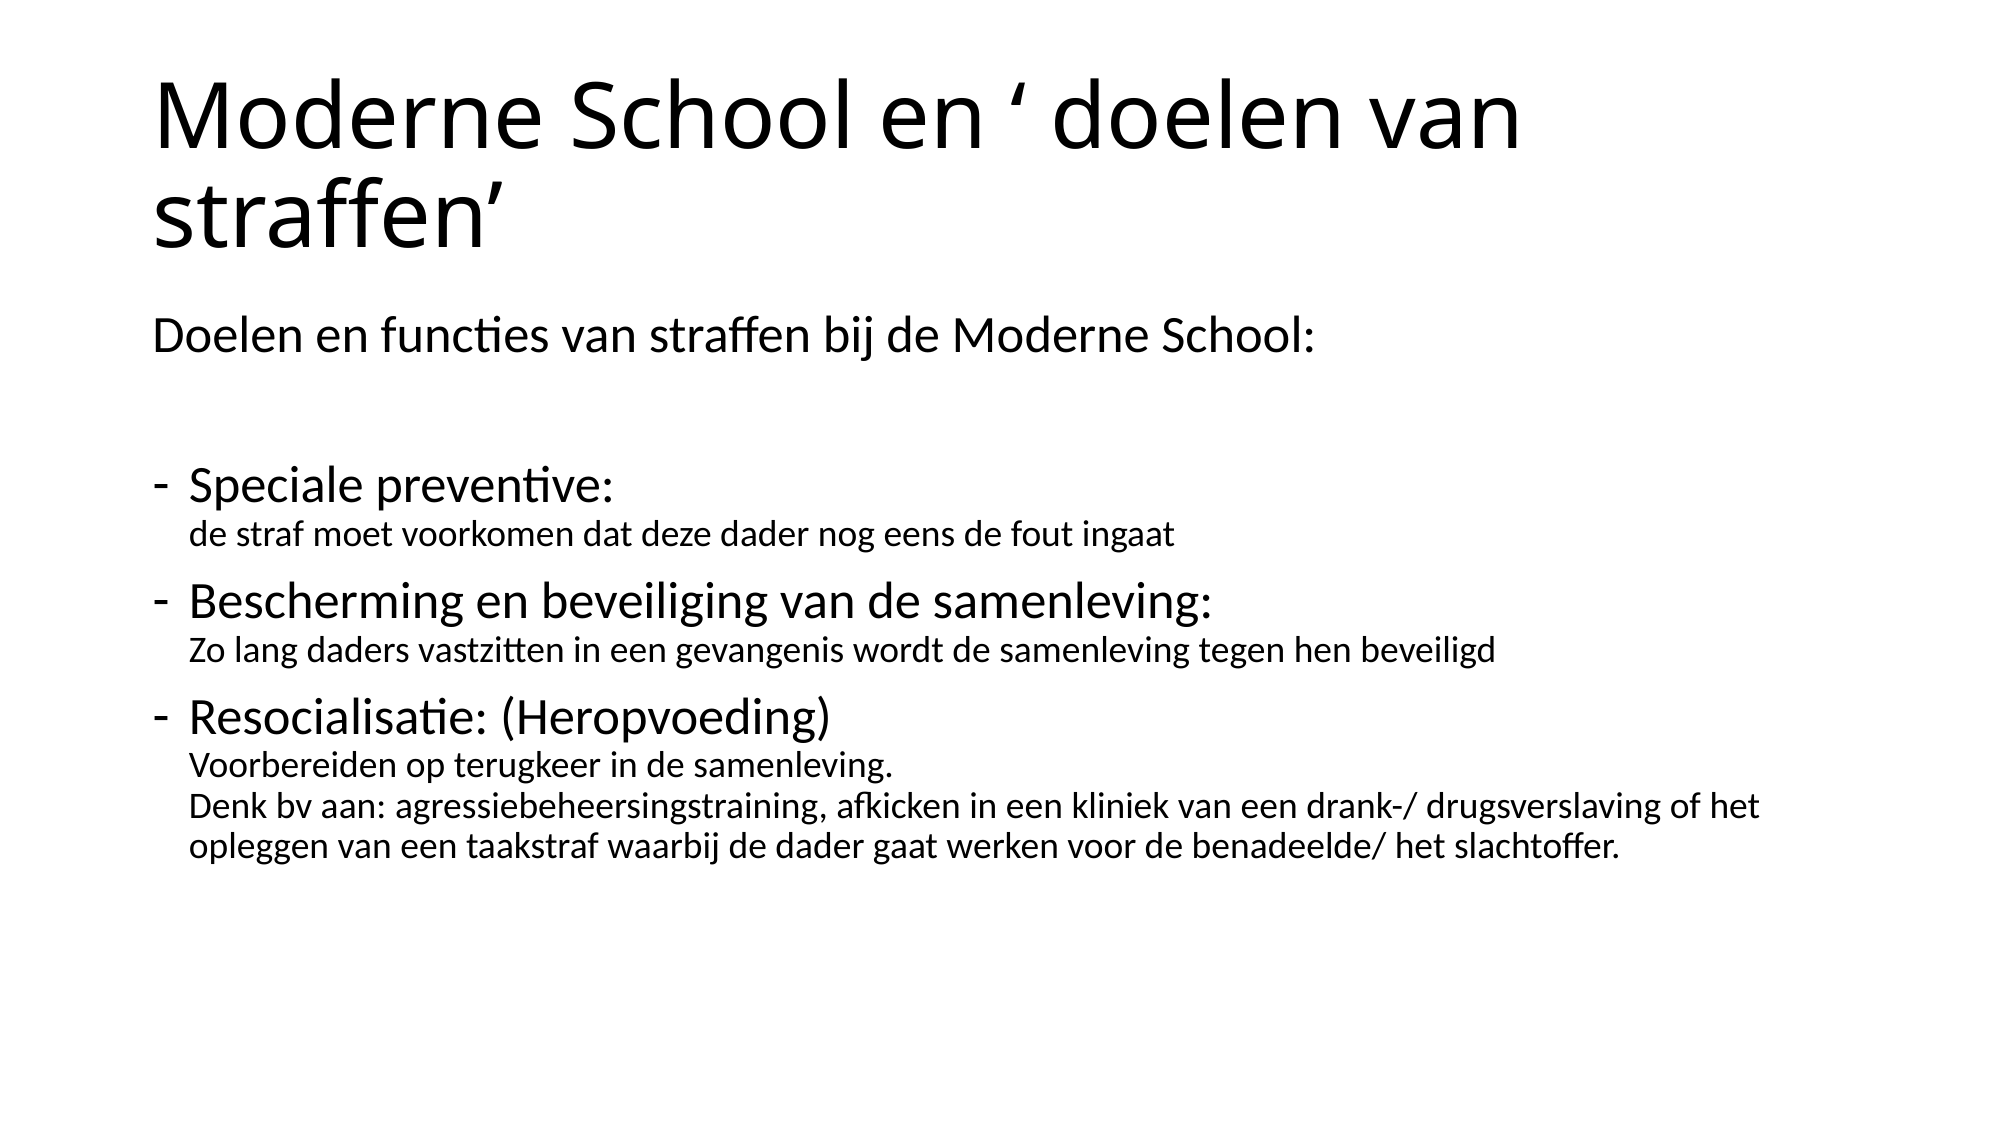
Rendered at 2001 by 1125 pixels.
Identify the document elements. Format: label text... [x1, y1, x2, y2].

title Moderne School en ‘ doelen van straffen’ [137, 59, 1863, 278]
list Doelen en functies van straffen bij de Moderne School: Speciale preventive: de straf moet voorkomen dat deze dader nog eens de fout ingaat Bescherming en beveiliging van de samenleving: Zo lang daders vastzitten in een gevangenis wordt de samenleving tegen hen beveiligd Resocialisatie: (Heropvoeding) Voorbereiden op terugkeer in de samenleving. Denk bv aan: agressiebeheersingstraining, afkicken in een kliniek van een drank-/ drugsverslaving of het opleggen van een taakstraf waarbij de dader gaat werken voor de benadeelde/ het slachtoffer. [137, 299, 1863, 1014]
